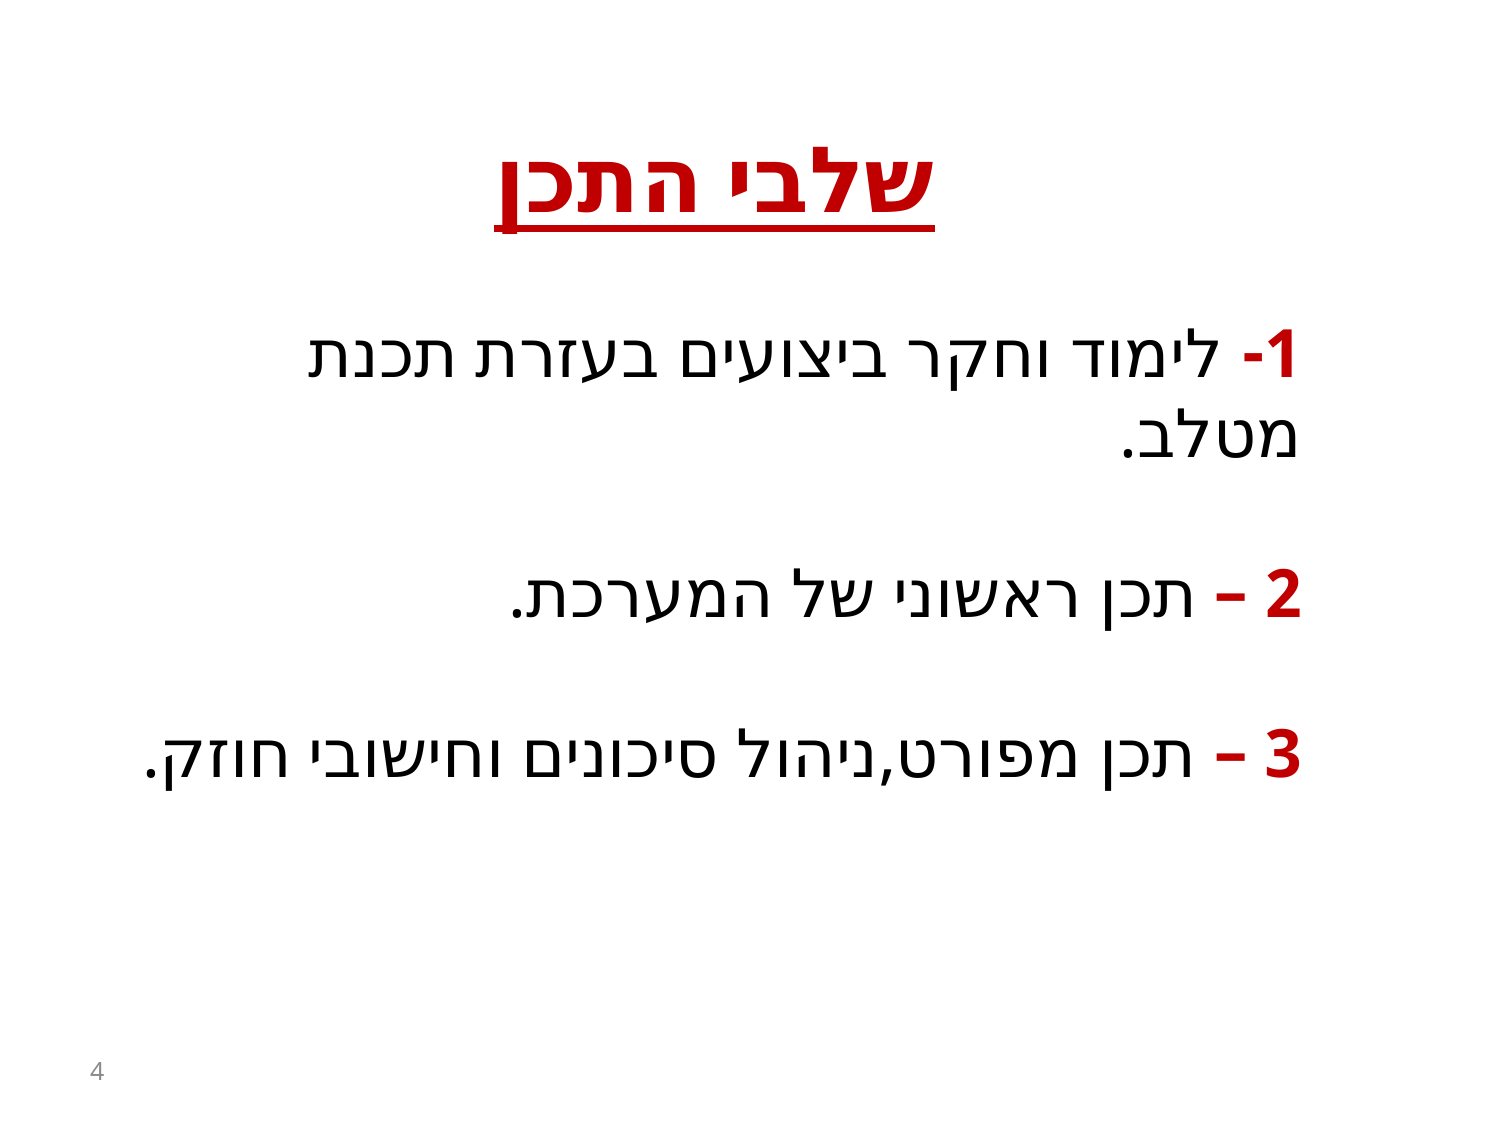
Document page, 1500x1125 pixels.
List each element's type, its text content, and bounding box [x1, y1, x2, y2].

text_box שלבי התכן 1- לימוד וחקר ביצועים בעזרת תכנת מטלב. 2 – תכן ראשוני של המערכת. 3 – תכן מפורט,ניהול סיכונים וחישובי חוזק. [112, 113, 1317, 908]
text_box [832, 338, 863, 399]
slide_number 4 [75, 1042, 425, 1103]
